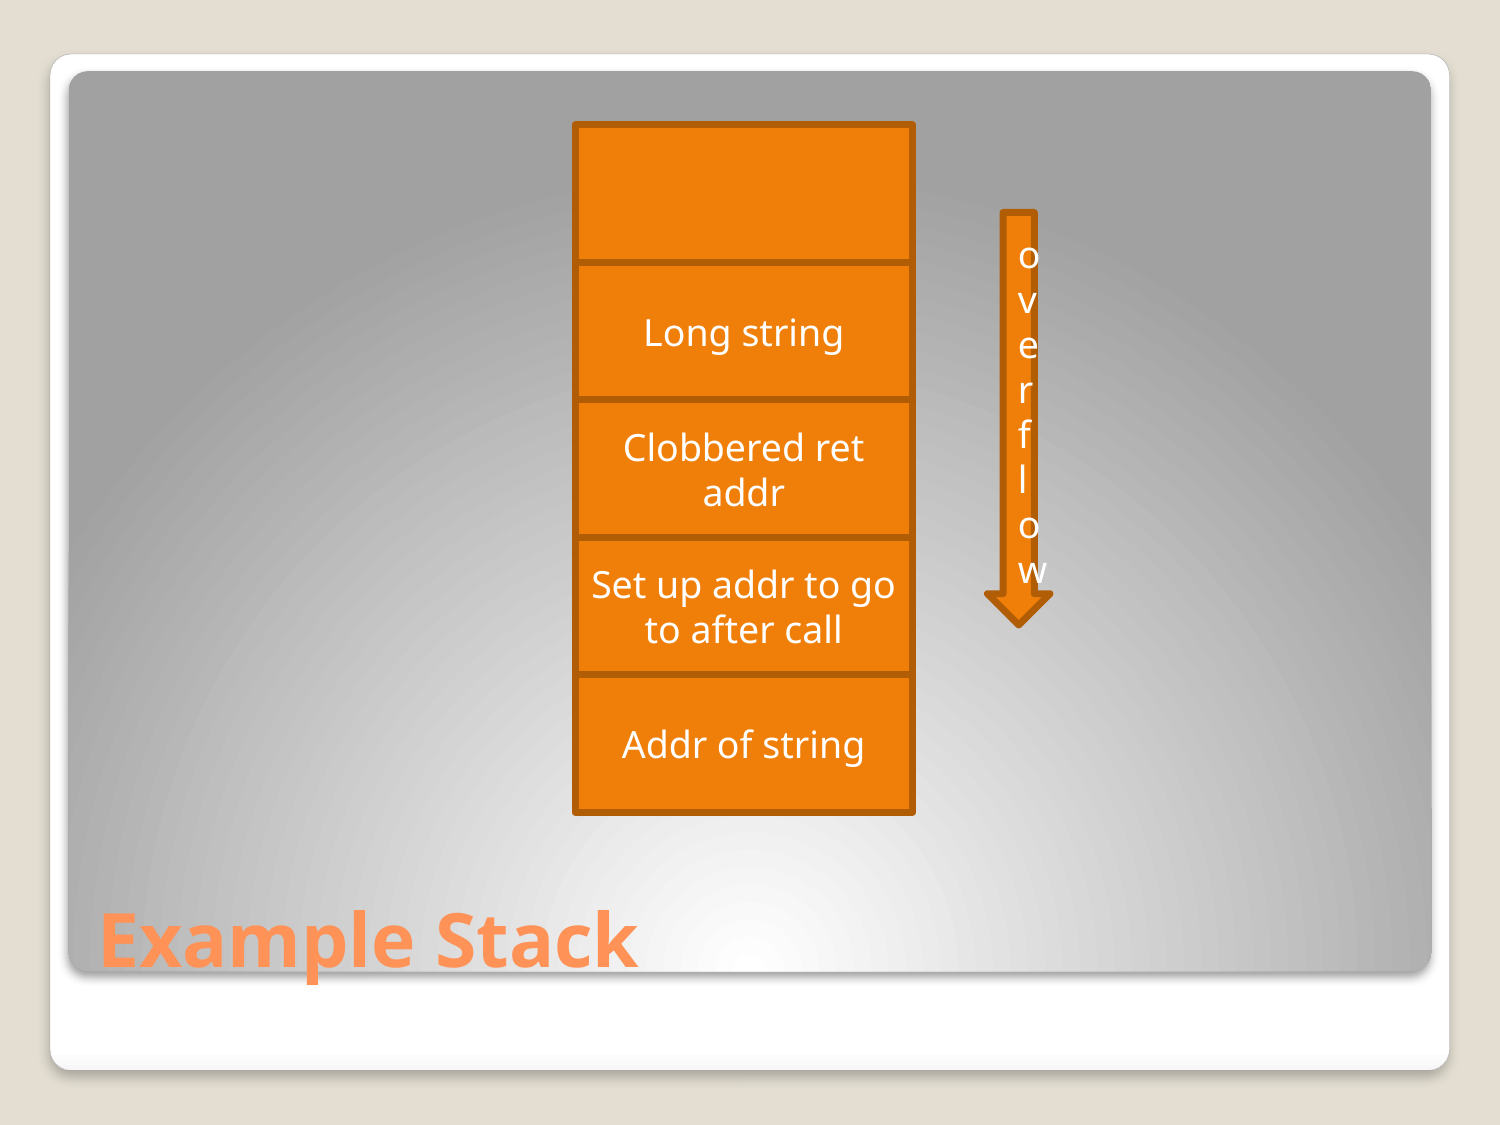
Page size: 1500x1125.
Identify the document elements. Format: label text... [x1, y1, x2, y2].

text_box Set up addr to go to after call [572, 534, 916, 678]
text_box [572, 121, 916, 260]
title Example Stack [82, 817, 1425, 990]
text_box Clobbered ret addr [572, 396, 916, 535]
text_box overflow [984, 208, 1054, 629]
text_box Long string [572, 259, 916, 397]
text_box Addr of string [572, 677, 916, 816]
